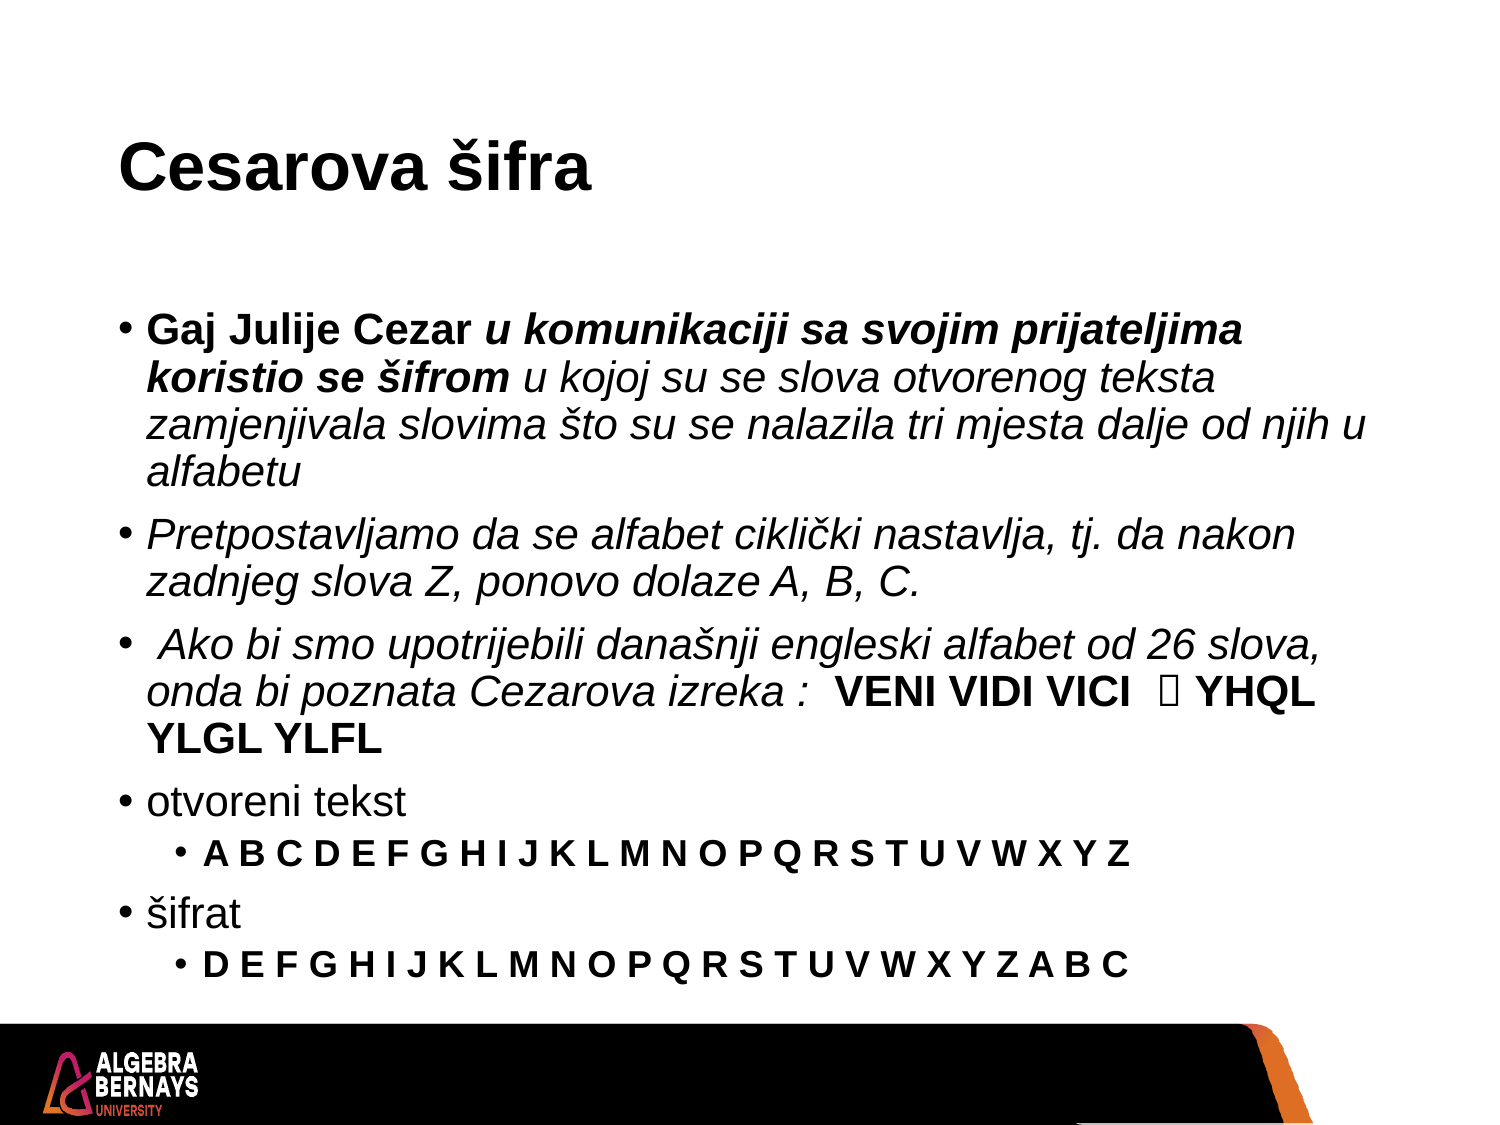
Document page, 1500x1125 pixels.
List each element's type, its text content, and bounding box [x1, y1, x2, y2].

list Gaj Julije Cezar u komunikaciji sa svojim prijateljima koristio se šifrom u kojoj su se slova otvorenog teksta zamjenjivala slovima što su se nalazila tri mjesta dalje od njih u alfabetu Pretpostavljamo da se alfabet ciklički nastavlja, tj. da nakon zadnjeg slova Z, ponovo dolaze A, B, C. Ako bi smo upotrijebili današnji engleski alfabet od 26 slova, onda bi poznata Cezarova izreka : VENI VIDI VICI  YHQL YLGL YLFL otvoreni tekst A B C D E F G H I J K L M N O P Q R S T U V W X Y Z šifrat D E F G H I J K L M N O P Q R S T U V W X Y Z A B C [103, 299, 1397, 1014]
title Cesarova šifra [103, 59, 1397, 278]
picture [0, 1023, 1468, 1125]
